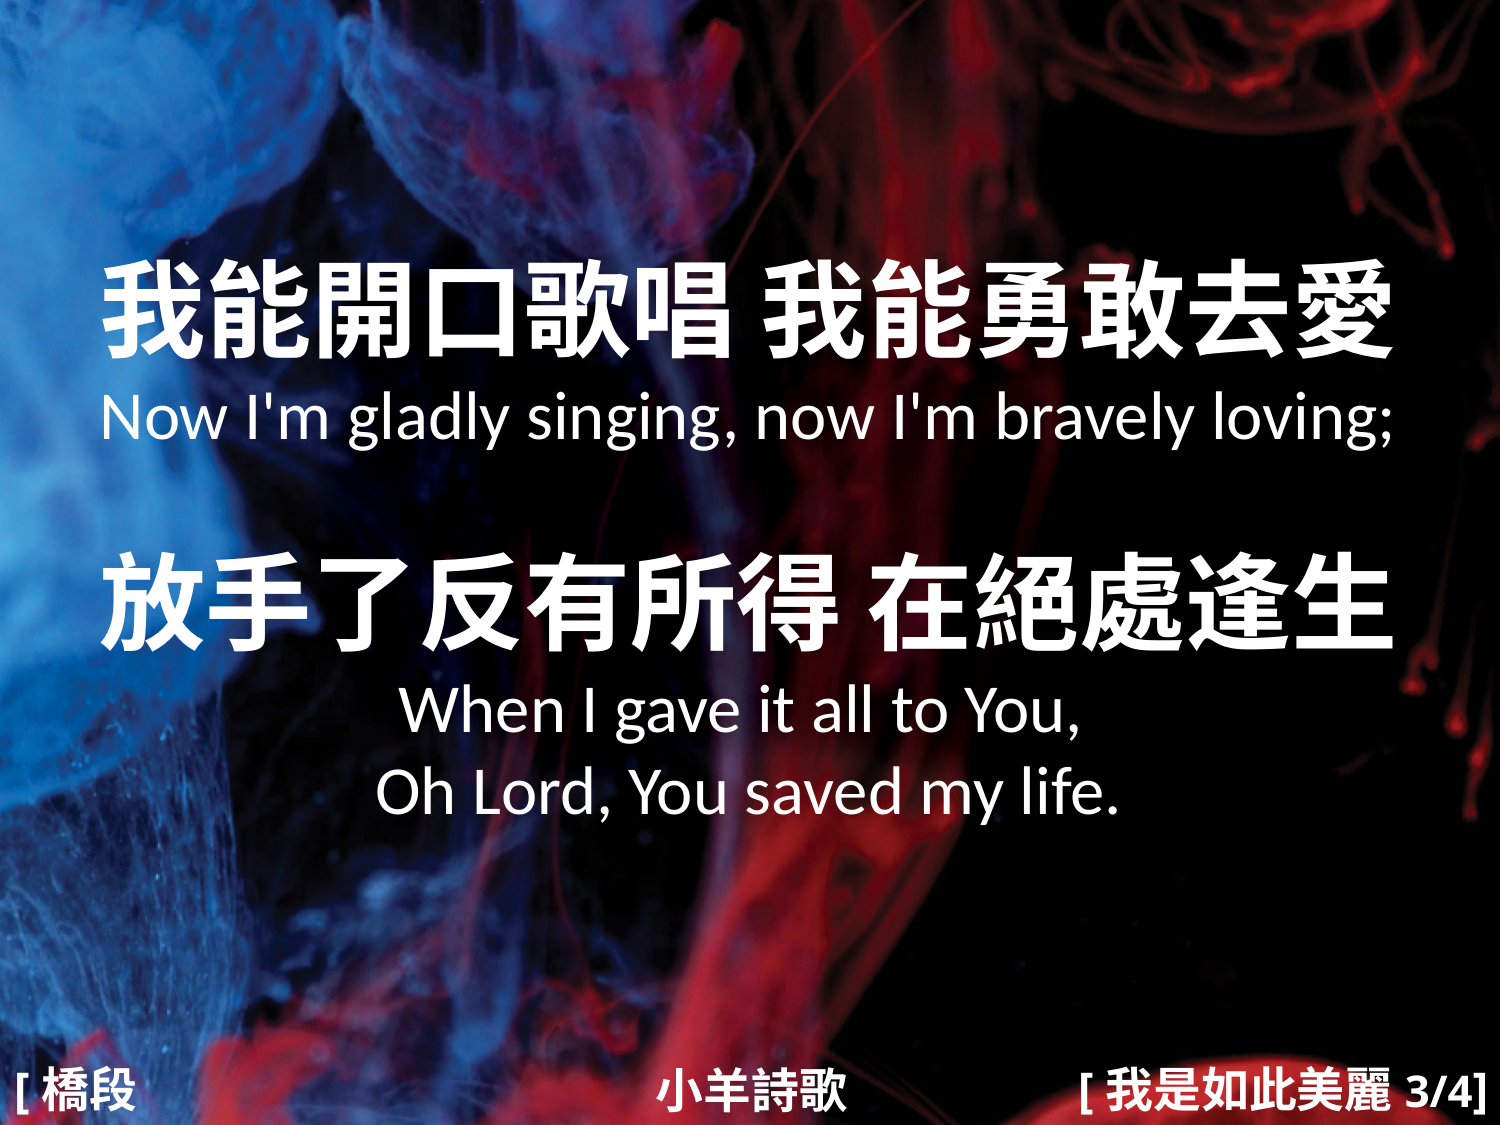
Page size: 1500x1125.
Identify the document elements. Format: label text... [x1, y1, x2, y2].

picture [0, 0, 1500, 1053]
subtitle 小羊詩歌 [205, 1053, 999, 1125]
text_box [我是如此美麗3/4] [999, 1052, 1500, 1125]
text_box 我能開口歌唱 我能勇敢去愛 Now I'm gladly singing, now I'm bravely loving; 放手了反有所得 在絕處逢生 When I gave it all to You, Oh Lord, You saved my life. [0, 236, 1499, 769]
text_box [橋段1] [0, 1051, 205, 1125]
